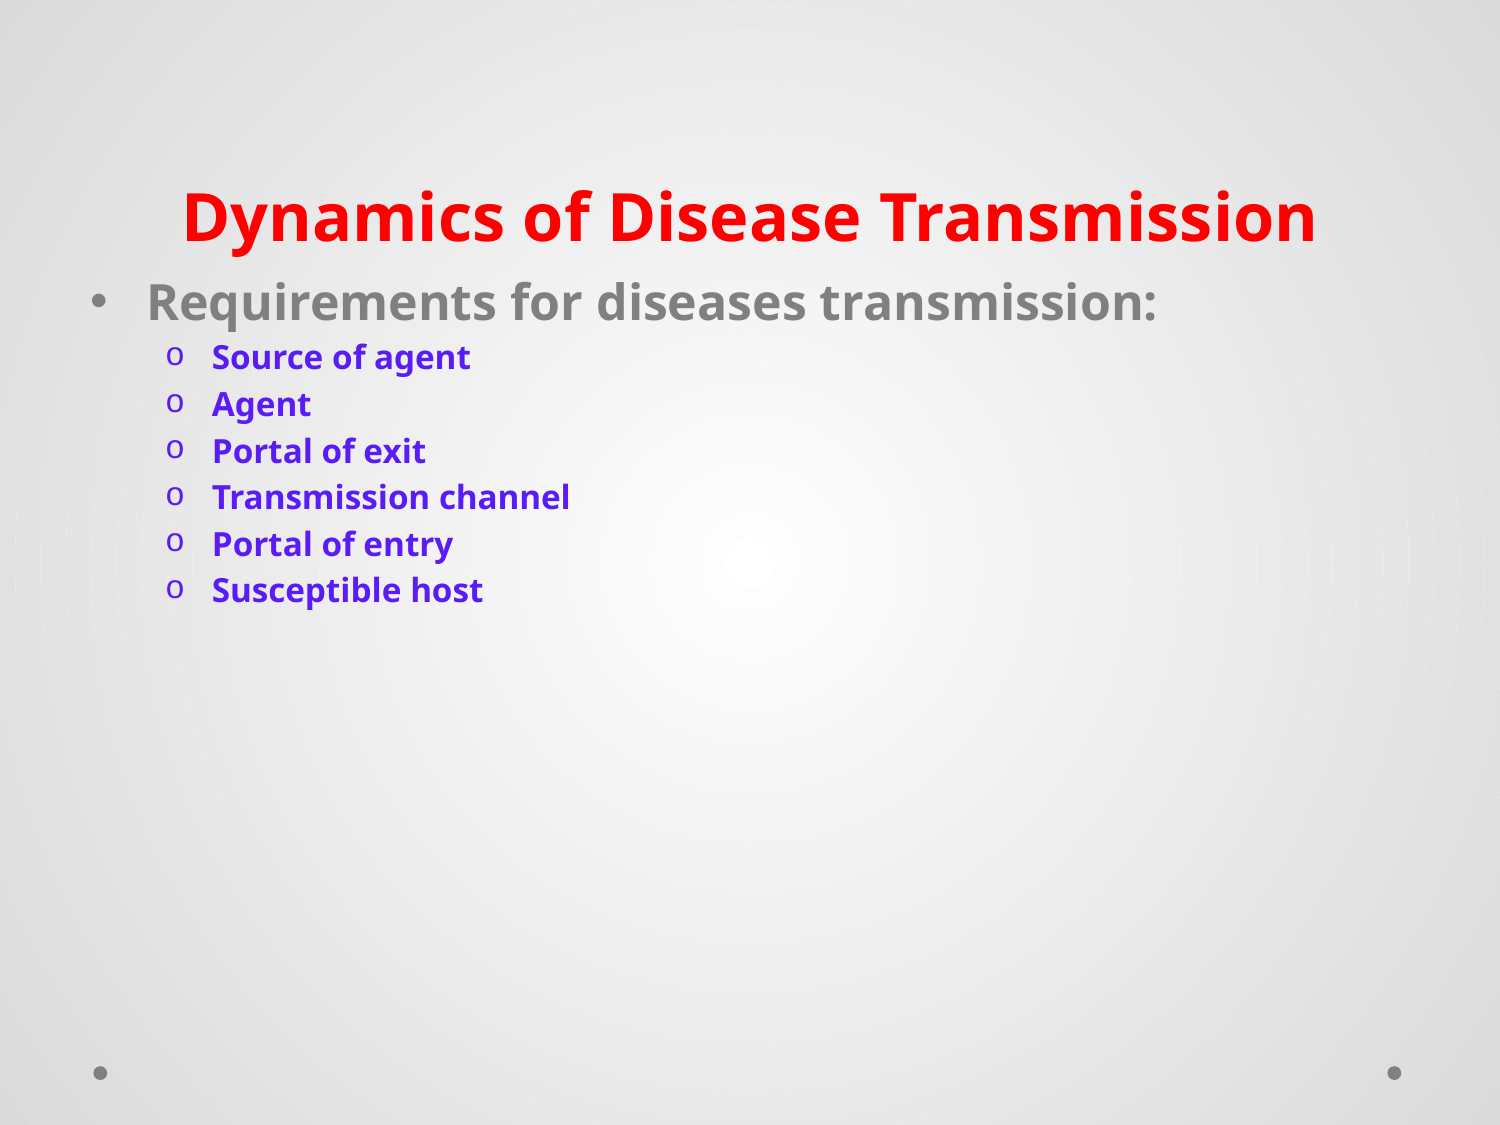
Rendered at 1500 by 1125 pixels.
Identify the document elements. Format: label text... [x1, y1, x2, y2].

title Dynamics of Disease Transmission [75, 0, 1425, 262]
list Requirements for diseases transmission: Source of agent Agent Portal of exit Transmission channel Portal of entry Susceptible host [75, 262, 1425, 1005]
